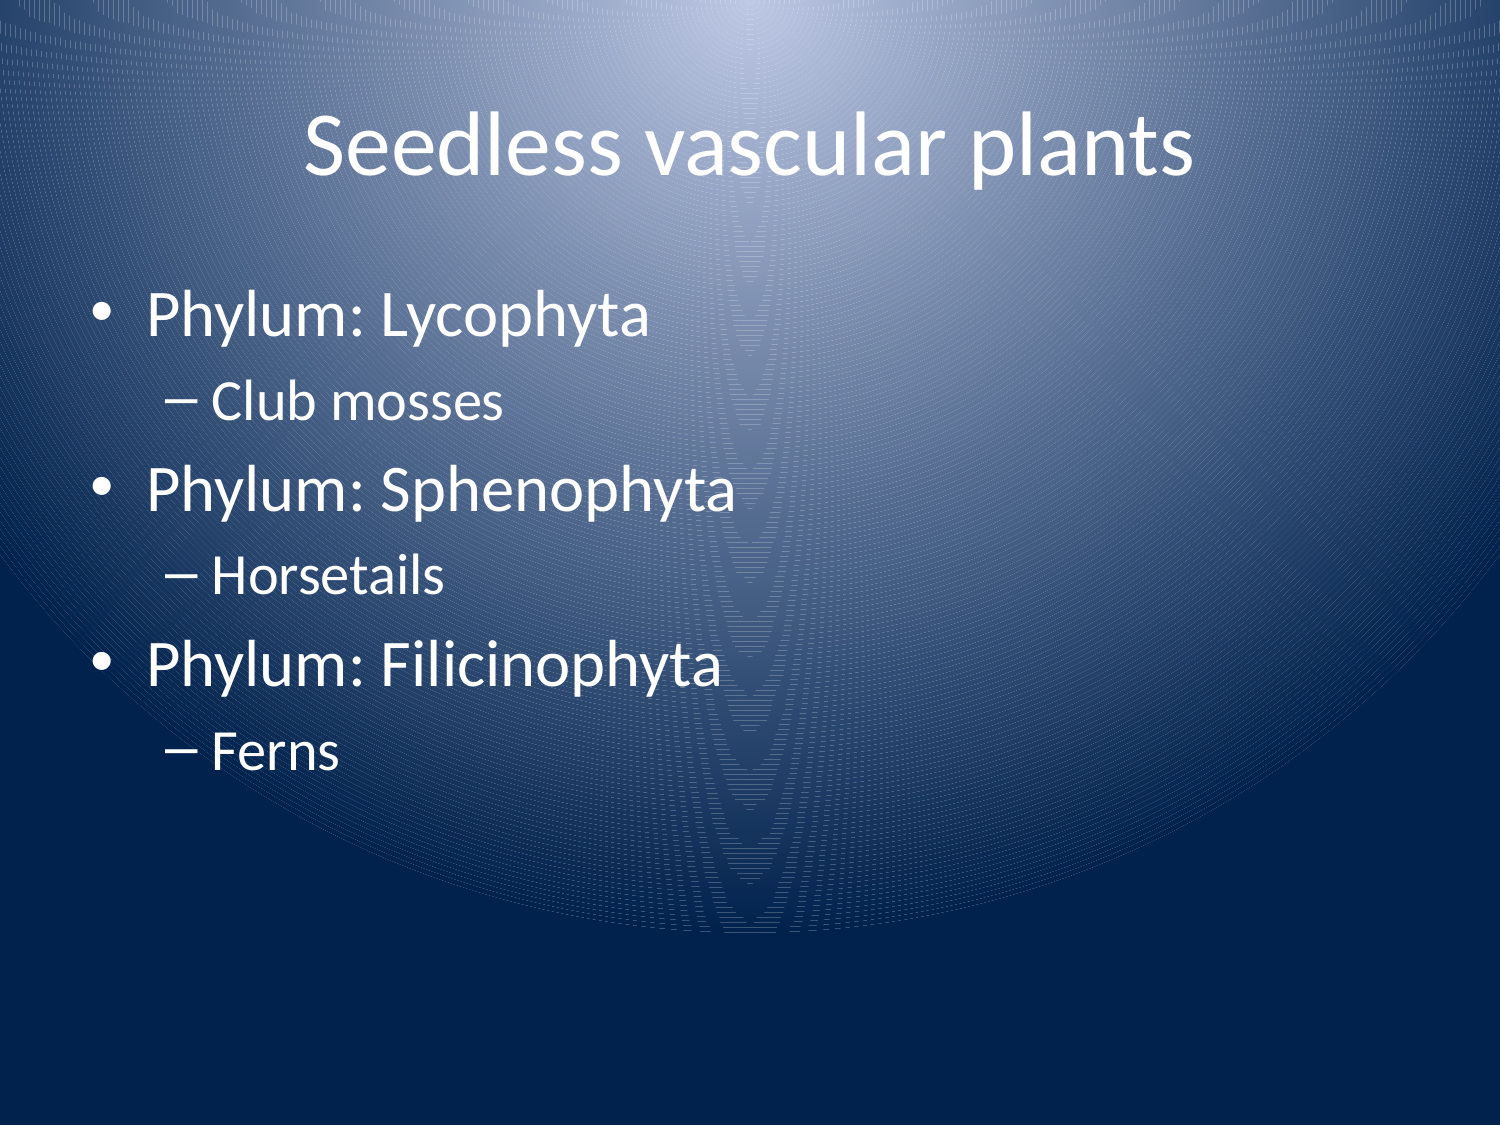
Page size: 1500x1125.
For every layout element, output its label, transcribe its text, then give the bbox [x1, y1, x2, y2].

title Seedless vascular plants [75, 45, 1425, 233]
list Phylum: Lycophyta Club mosses Phylum: Sphenophyta Horsetails Phylum: Filicinophyta Ferns [75, 262, 1425, 1005]
